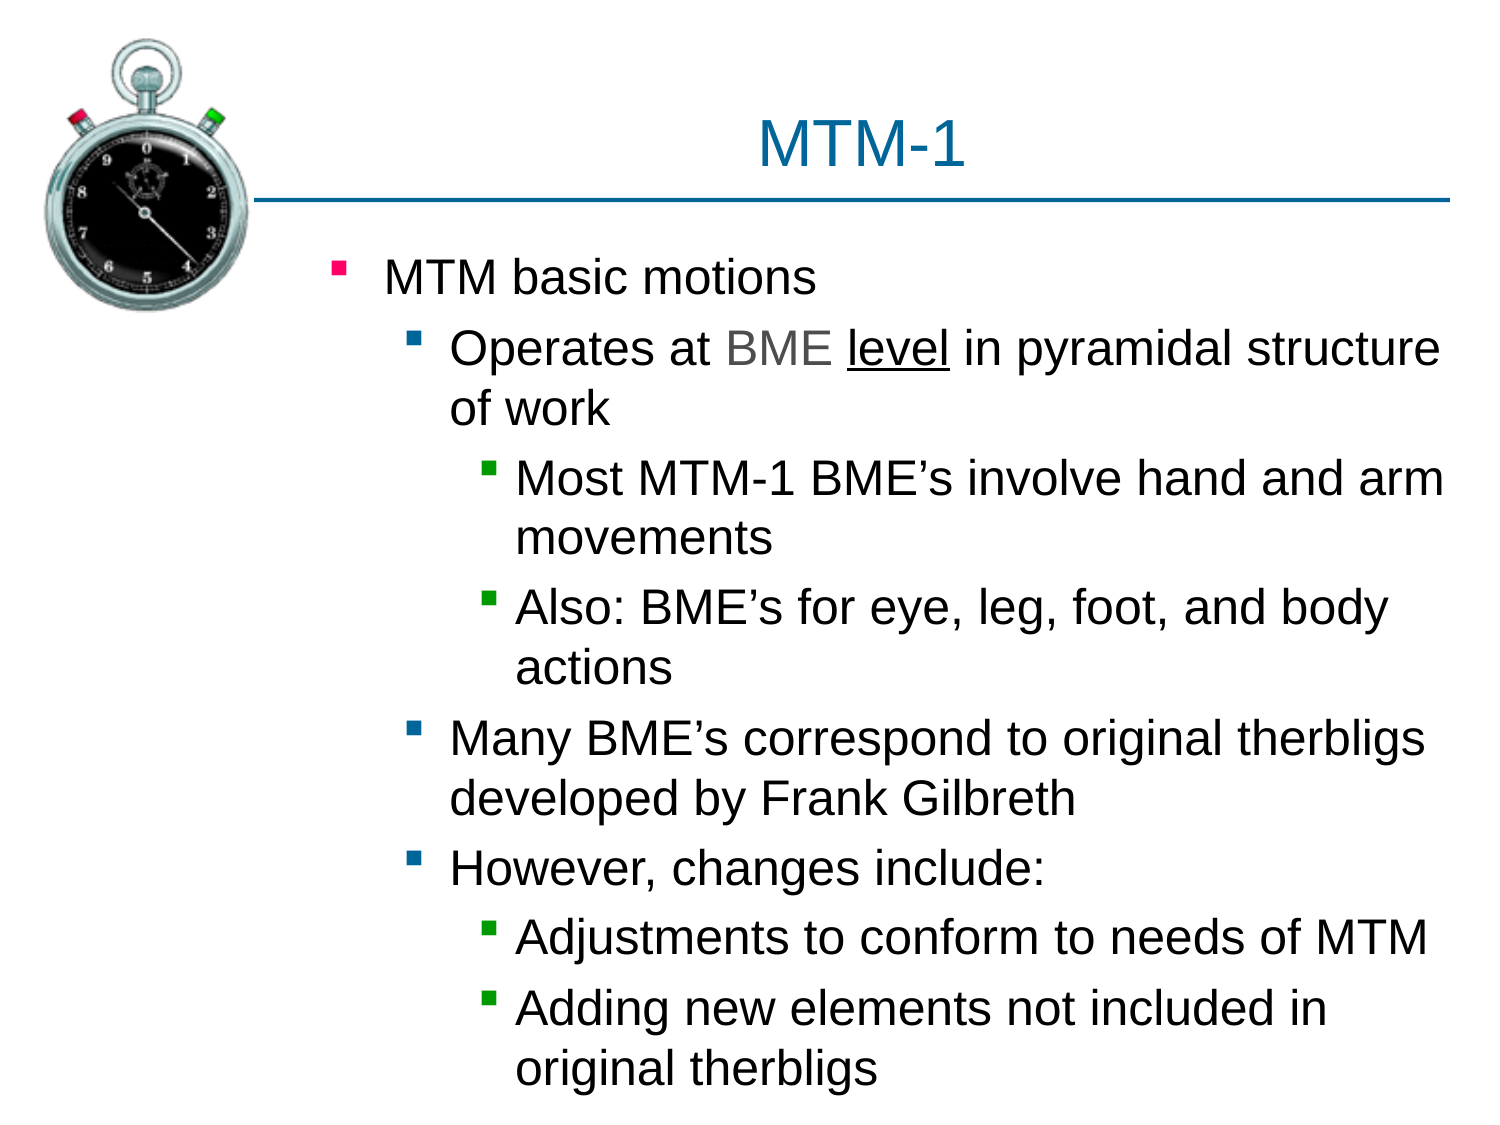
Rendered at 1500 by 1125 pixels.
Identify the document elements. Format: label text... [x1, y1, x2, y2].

title MTM-1 [275, 37, 1450, 188]
list MTM basic motions Operates at BME level in pyramidal structure of work Most MTM-1 BME’s involve hand and arm movements Also: BME’s for eye, leg, foot, and body actions Many BME’s correspond to original therbligs developed by Frank Gilbreth However, changes include: Adjustments to conform to needs of MTM Adding new elements not included in original therbligs [312, 237, 1488, 1125]
picture [37, 37, 254, 313]
